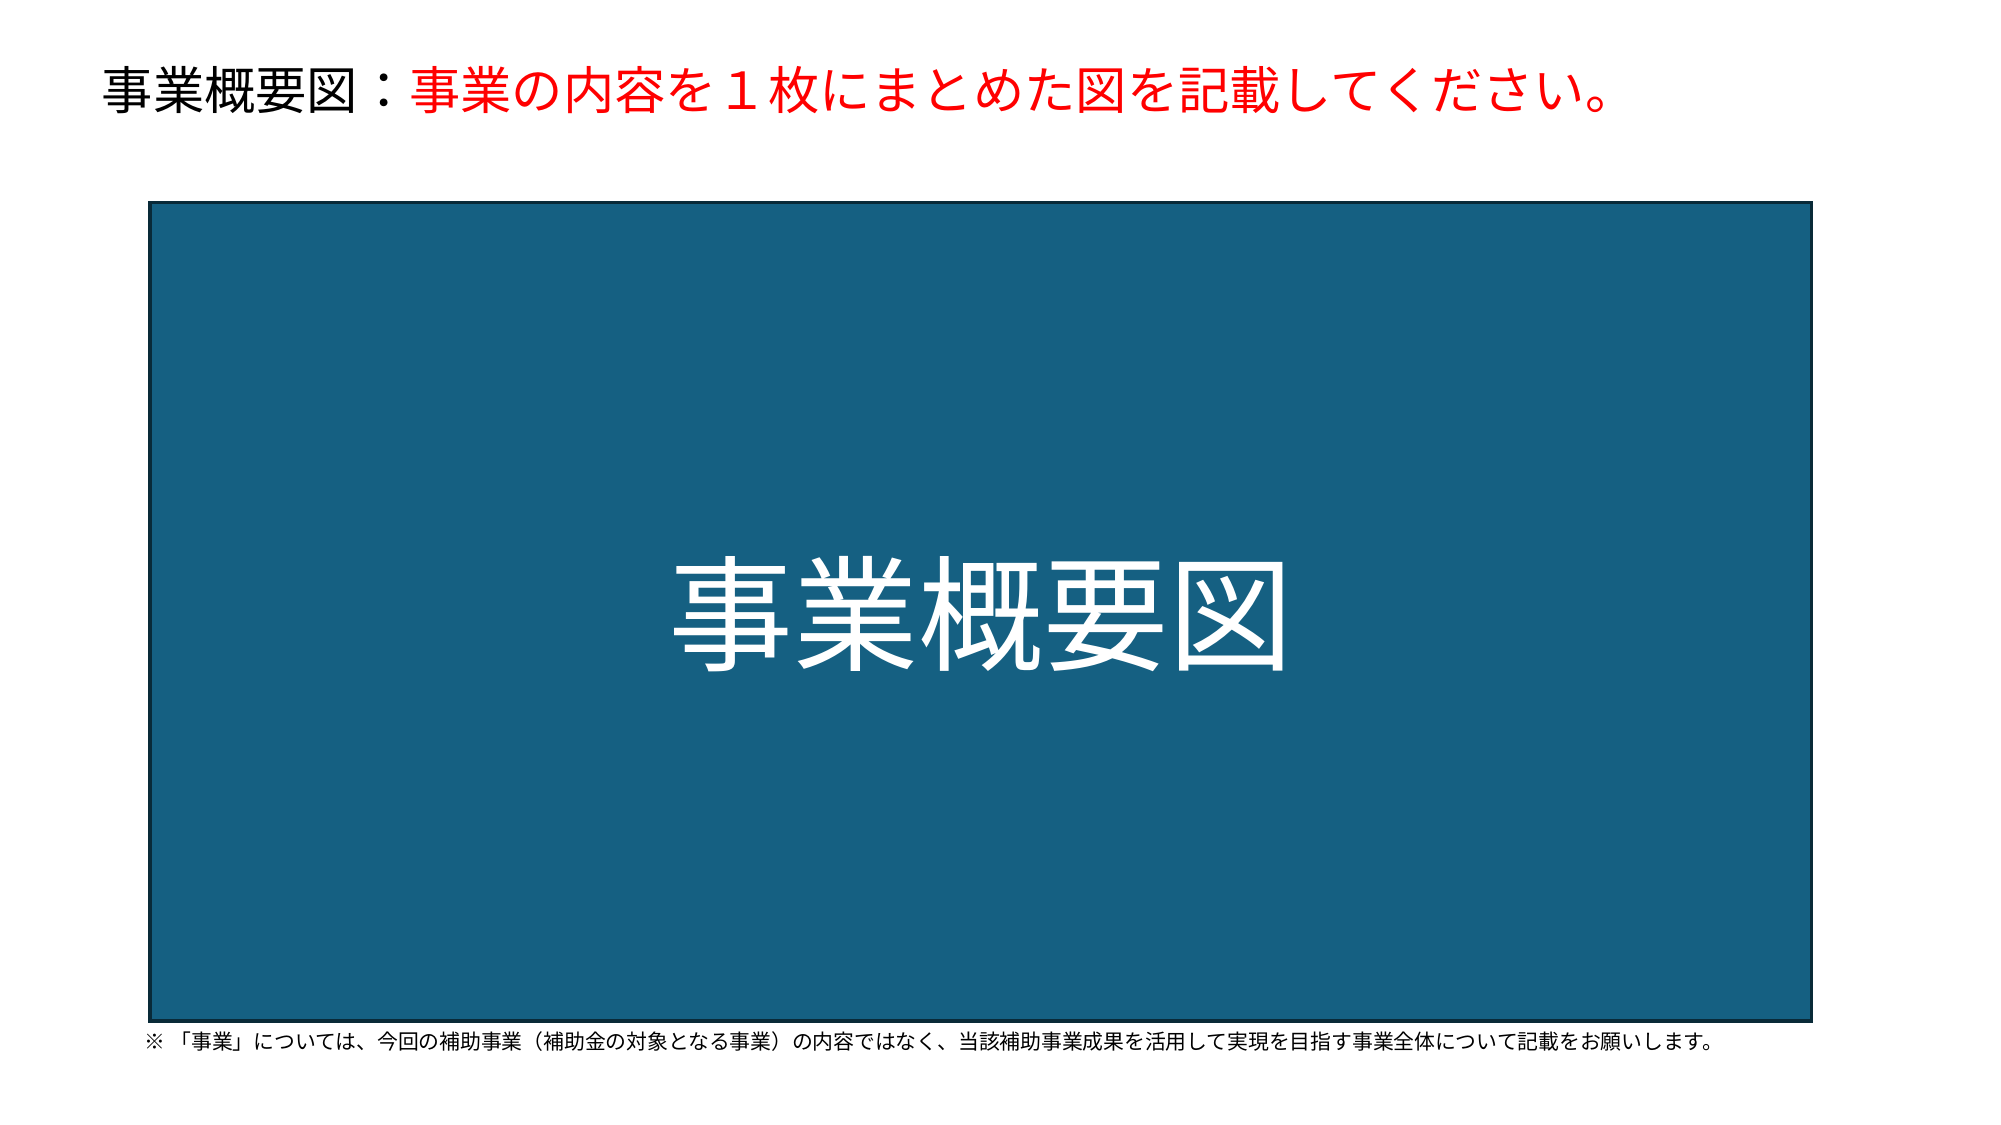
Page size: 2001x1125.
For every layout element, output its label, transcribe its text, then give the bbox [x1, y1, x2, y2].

list 事業概要図：事業の内容を１枚にまとめた図を記載してください。 [86, 57, 1812, 129]
text_box 事業概要図 [148, 201, 1813, 1021]
text_box ※「事業」については、今回の補助事業（補助金の対象となる事業）の内容ではなく、当該補助事業成果を活用して実現を目指す事業全体について記載をお願いします。 [130, 1021, 1870, 1061]
